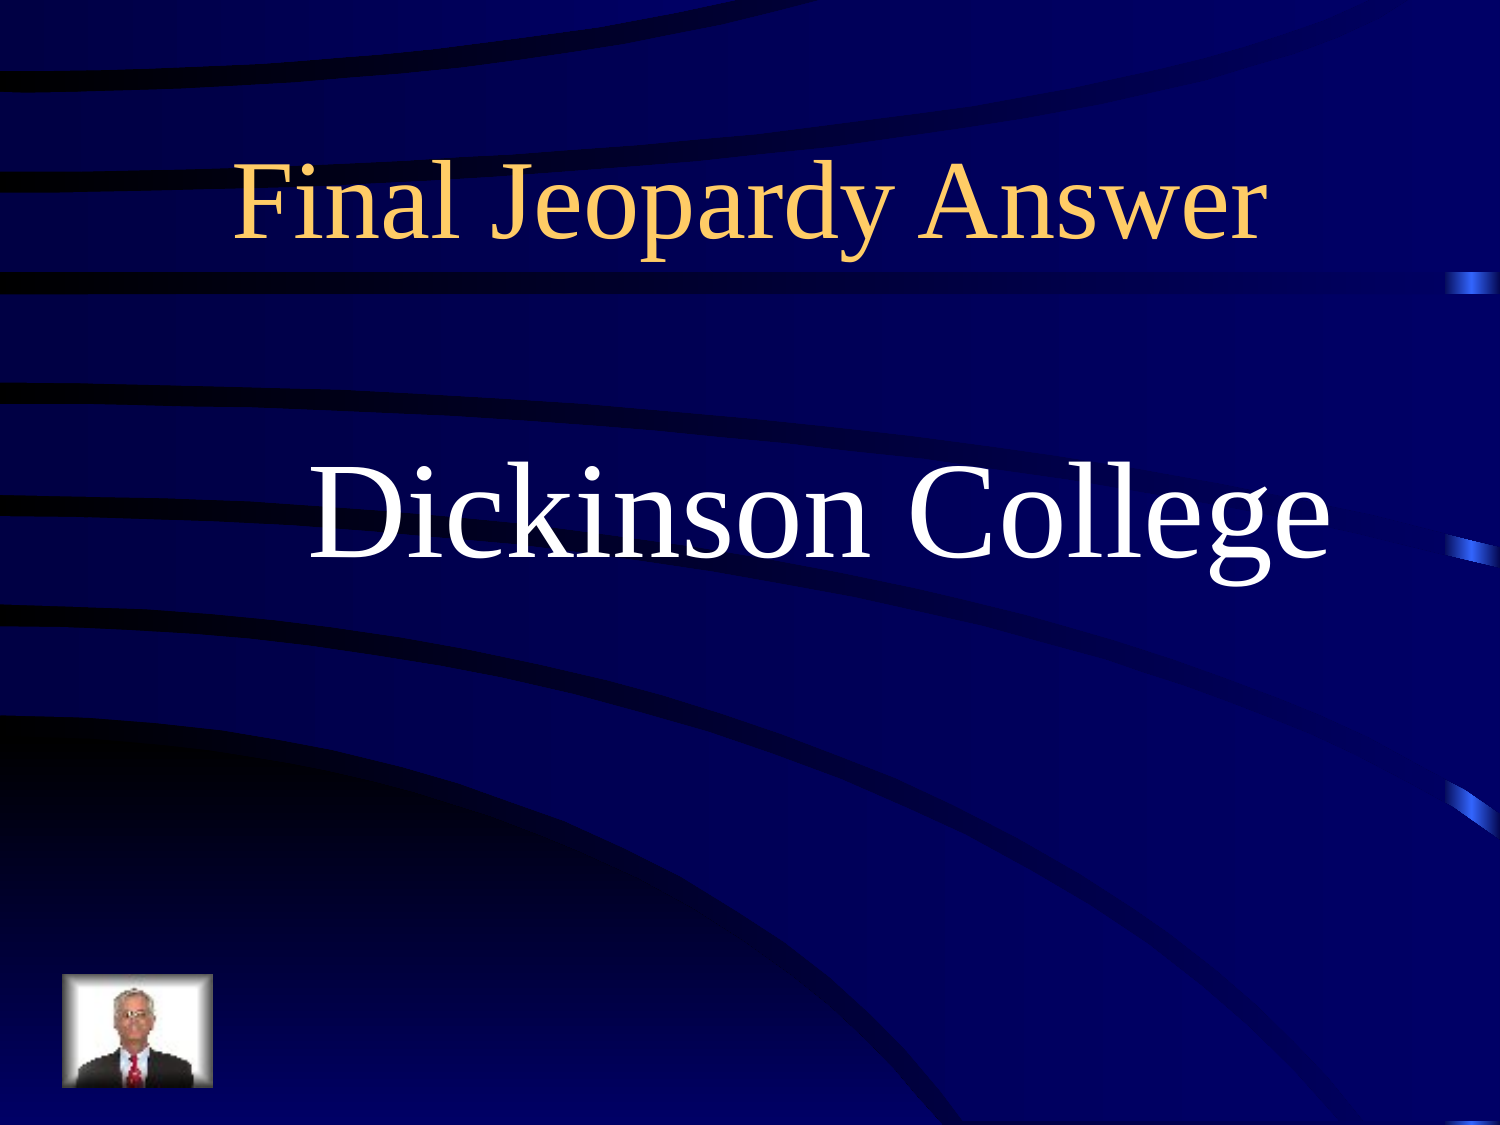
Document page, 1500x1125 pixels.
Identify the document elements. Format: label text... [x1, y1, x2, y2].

title Final Jeopardy Answer [112, 99, 1388, 288]
picture [62, 974, 213, 1088]
text_box Dickinson College [292, 412, 1350, 593]
